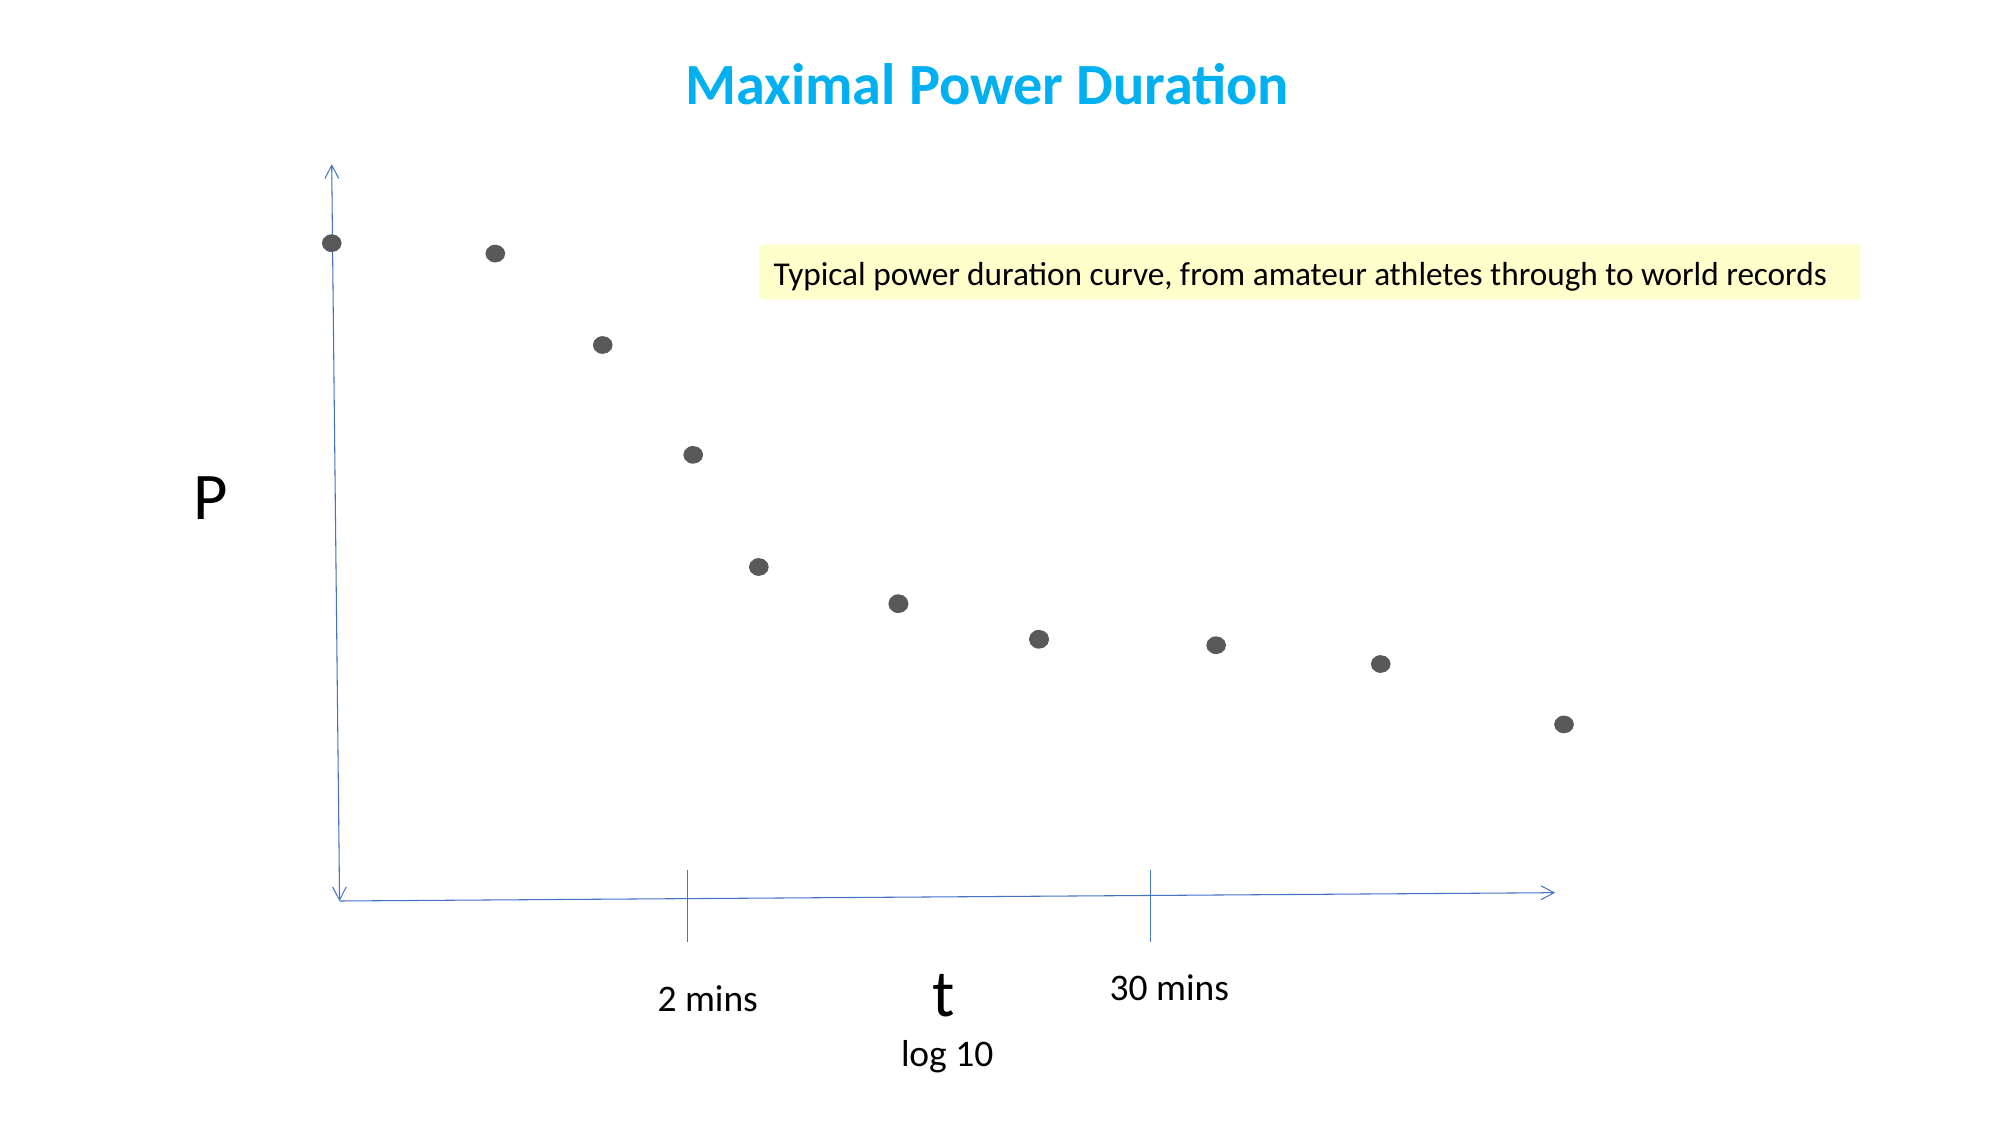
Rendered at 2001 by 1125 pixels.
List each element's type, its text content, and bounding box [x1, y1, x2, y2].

text_box 30 mins [1094, 955, 1274, 1015]
text_box [484, 243, 507, 264]
text_box [1205, 635, 1228, 656]
text_box [747, 557, 770, 577]
text_box Typical power duration curve, from amateur athletes through to world records [758, 244, 1861, 300]
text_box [688, 892, 1149, 902]
text_box [320, 233, 331, 253]
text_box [339, 892, 687, 902]
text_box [331, 164, 340, 902]
text_box [887, 593, 910, 614]
text_box t log 10 [822, 941, 1072, 1082]
text_box Maximal Power Duration [549, 38, 1425, 124]
text_box [591, 335, 614, 355]
text_box [682, 444, 705, 465]
text_box [1028, 628, 1051, 649]
text_box [1369, 654, 1392, 674]
text_box [1553, 714, 1576, 735]
text_box 2 mins [642, 966, 784, 1027]
text_box P [90, 445, 331, 540]
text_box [1151, 892, 1556, 902]
